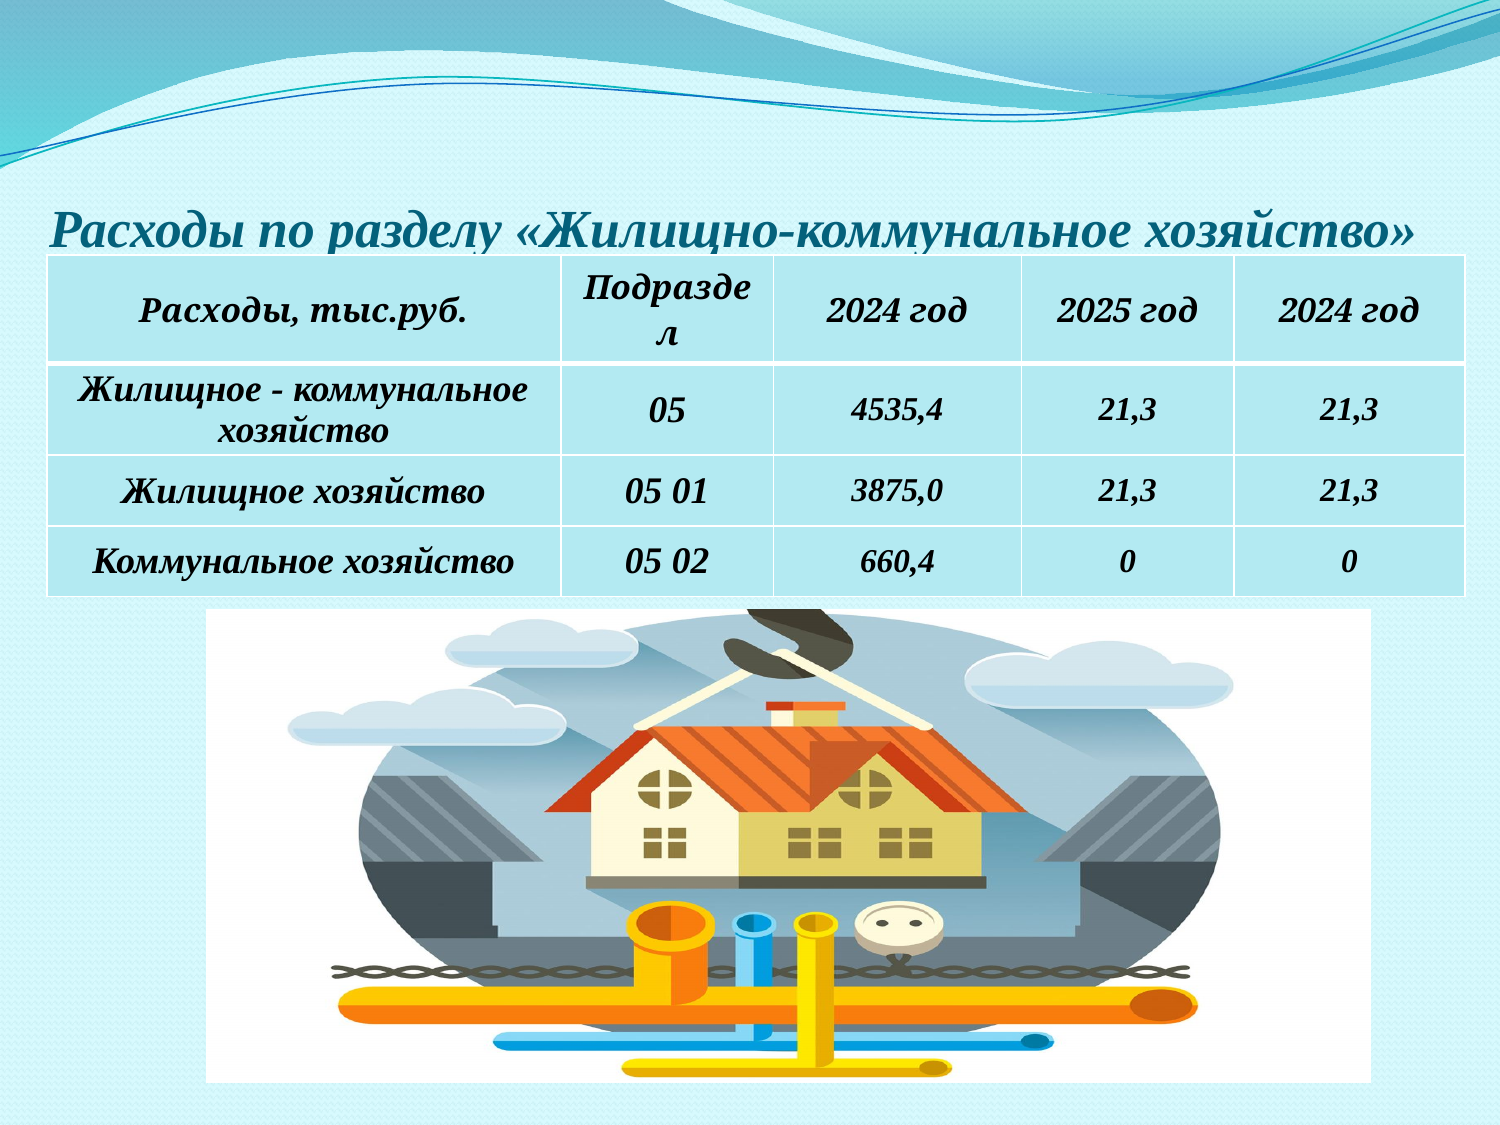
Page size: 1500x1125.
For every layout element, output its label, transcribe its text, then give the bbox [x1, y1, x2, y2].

table_cell 05 [562, 366, 773, 454]
title Расходы по разделу «Жилищно-коммунальное хозяйство» [46, 128, 1421, 254]
table_cell Жилищное хозяйство [48, 456, 560, 525]
table_cell 05 01 [562, 456, 773, 525]
table_header Подраздел [562, 256, 773, 361]
table_header Расходы, тыс.руб. [48, 256, 560, 361]
table_cell 21,3 [1235, 456, 1464, 525]
table_cell 0 [1022, 527, 1233, 596]
table_cell 21,3 [1022, 366, 1233, 454]
table_cell 05 02 [562, 527, 773, 596]
table_cell Коммунальное хозяйство [48, 527, 560, 596]
table_header 2025 год [1022, 256, 1233, 361]
table_header 2024 год [774, 256, 1021, 361]
table_cell 21,3 [1235, 366, 1464, 454]
table_cell Жилищное - коммунальное хозяйство [48, 366, 560, 454]
table_cell 3875,0 [774, 456, 1021, 525]
table_cell 4535,4 [774, 366, 1021, 454]
table_cell 0 [1235, 527, 1464, 596]
table_cell 21,3 [1022, 456, 1233, 525]
table_header 2024 год [1235, 256, 1464, 361]
picture [206, 609, 1371, 1083]
table_cell 660,4 [774, 527, 1021, 596]
